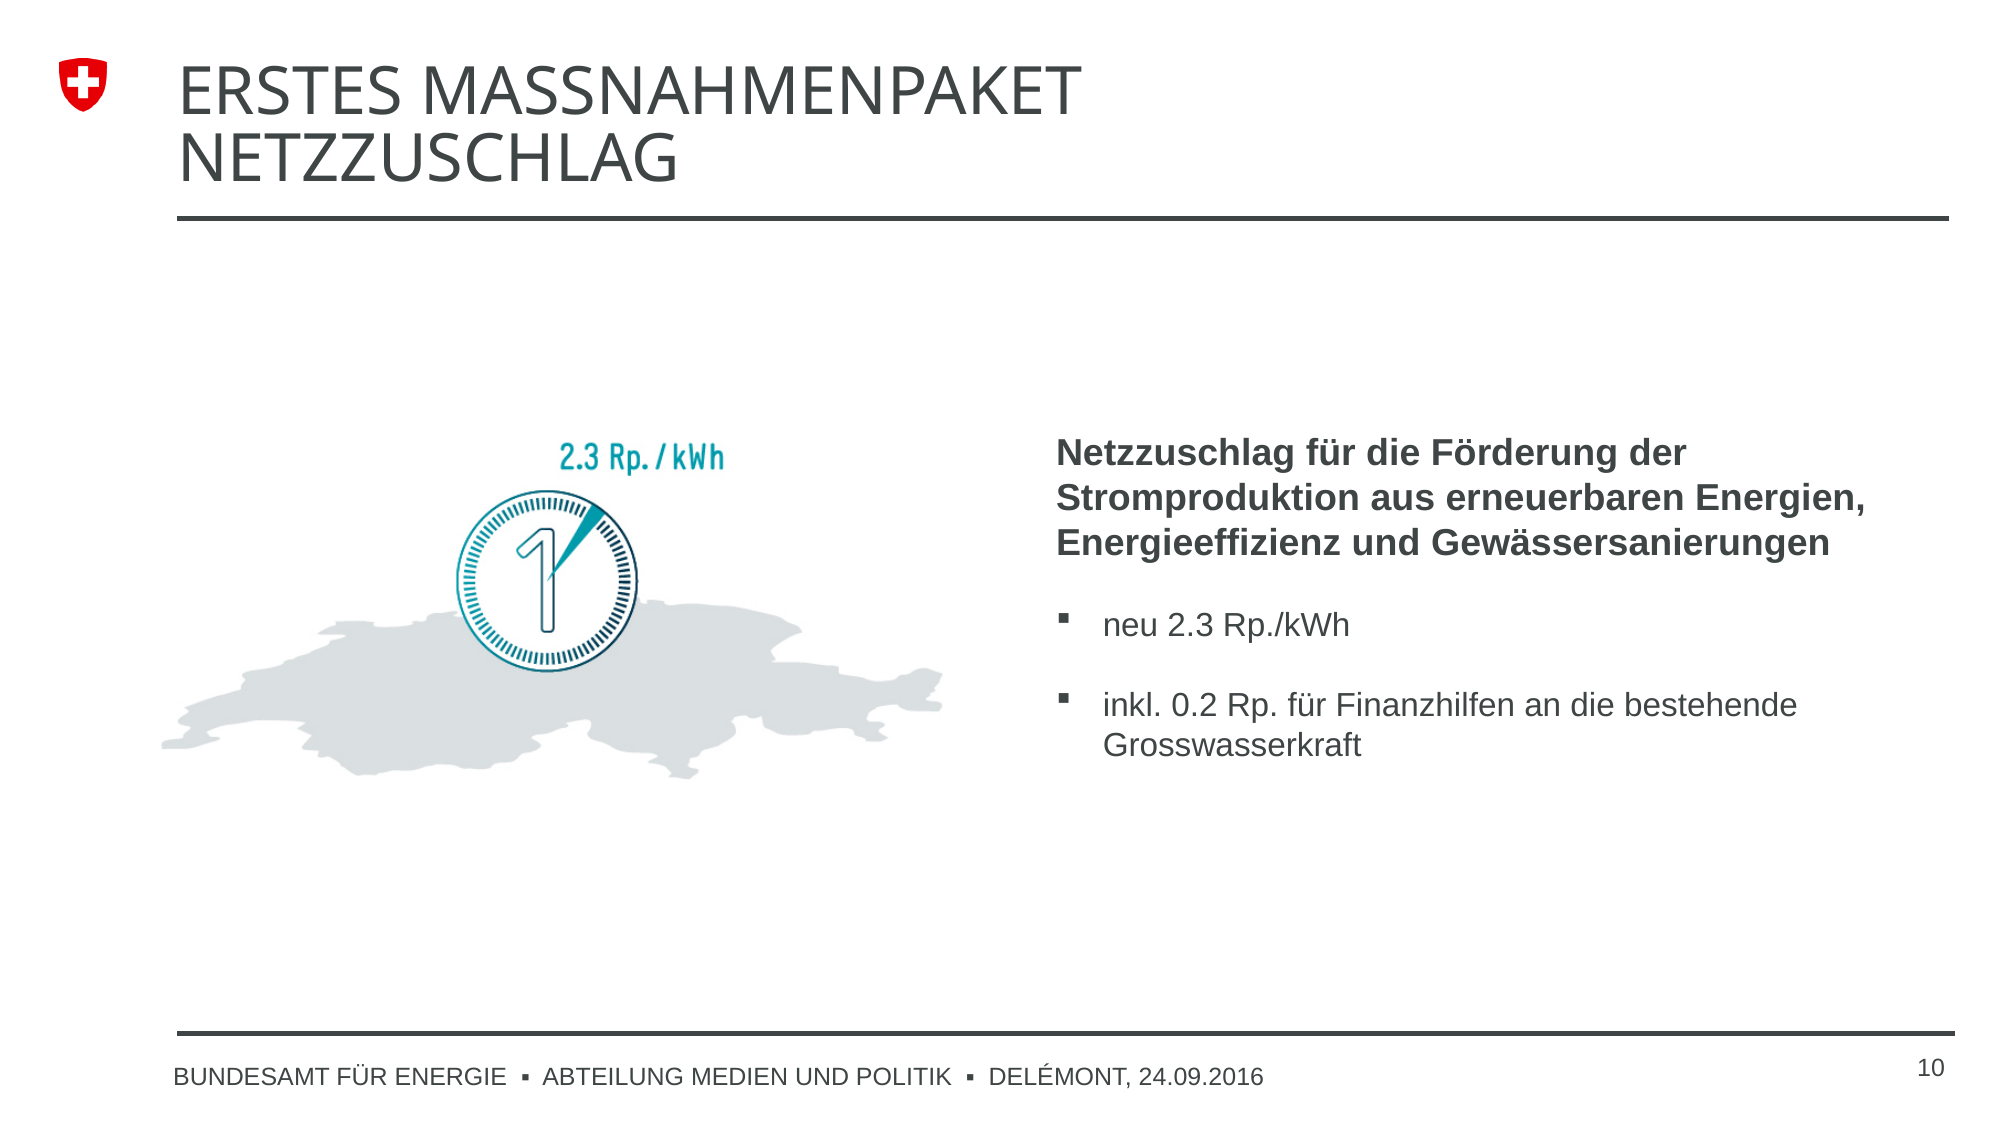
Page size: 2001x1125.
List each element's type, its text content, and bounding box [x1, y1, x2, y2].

slide_number 10 [1826, 1051, 1945, 1099]
title Erstes Massnahmenpaket netzzuschlag [177, 59, 1949, 195]
picture [149, 420, 958, 799]
text_box Netzzuschlag für die Förderung der Stromproduktion aus erneuerbaren Energien, Energieeffizienz und Gewässersanierungen neu 2.3 Rp./kWh inkl. 0.2 Rp. für Finanzhilfen an die bestehende Grosswasserkraft [1041, 420, 2000, 771]
picture [59, 58, 108, 113]
